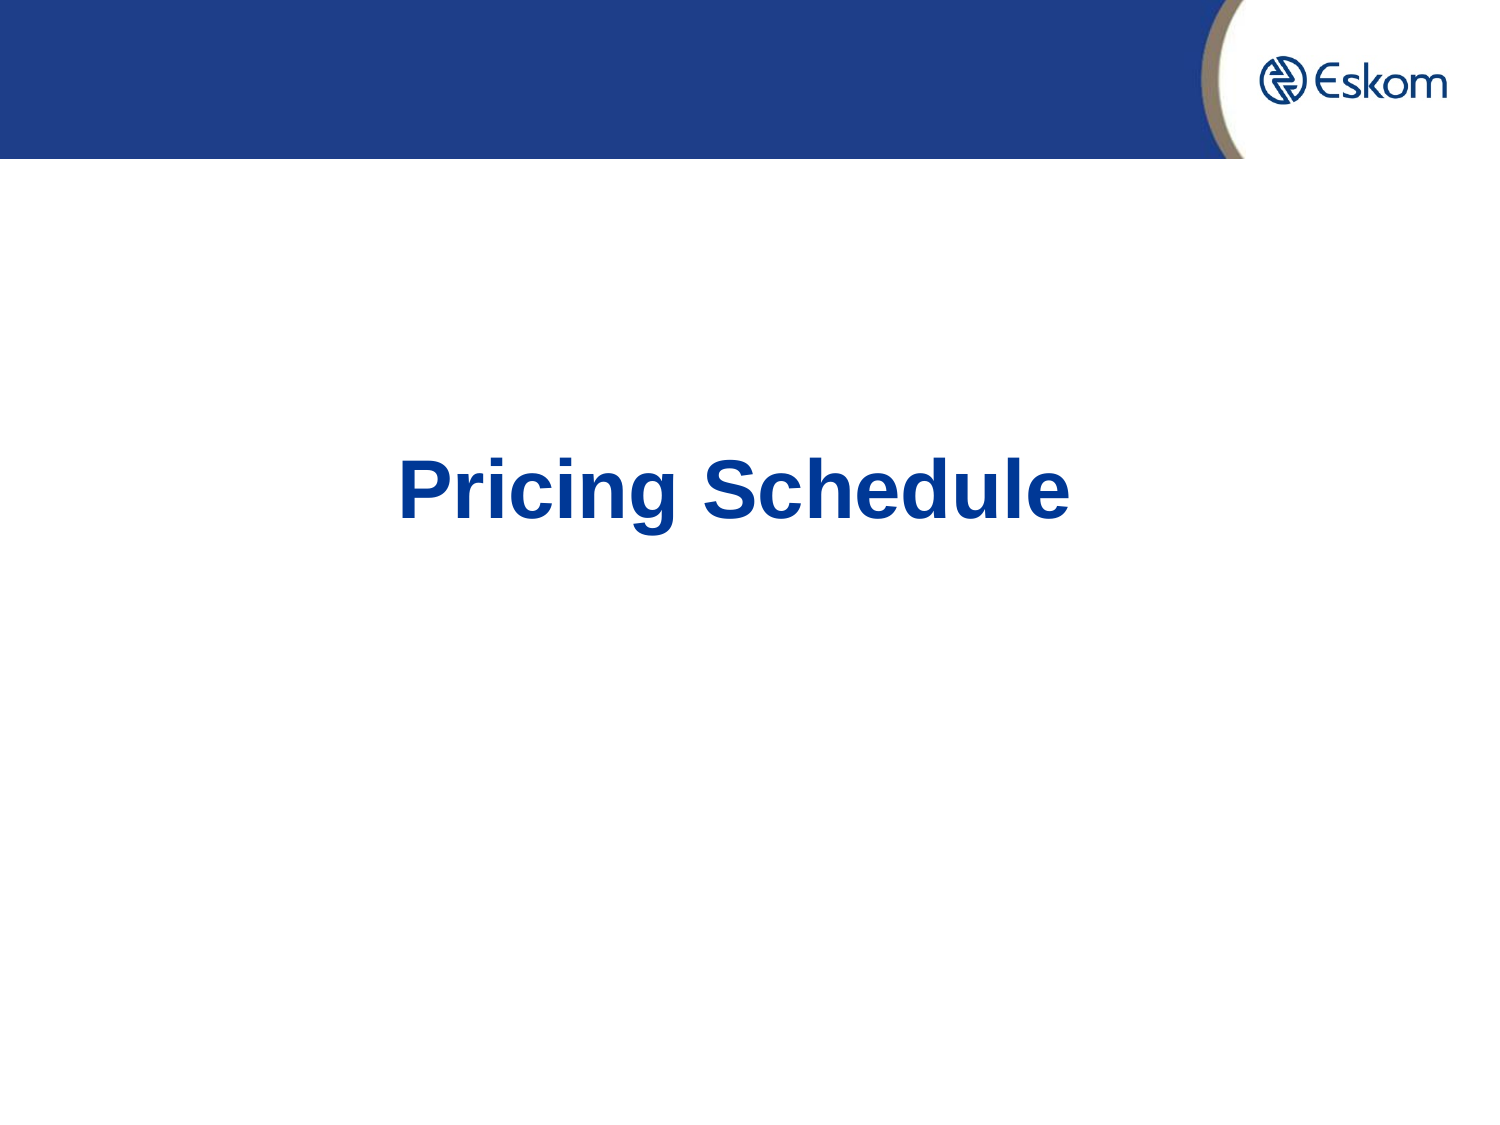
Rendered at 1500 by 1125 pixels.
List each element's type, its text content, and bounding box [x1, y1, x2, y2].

picture [1257, 55, 1450, 105]
list Pricing Schedule [300, 255, 1169, 575]
picture [0, 0, 1246, 159]
